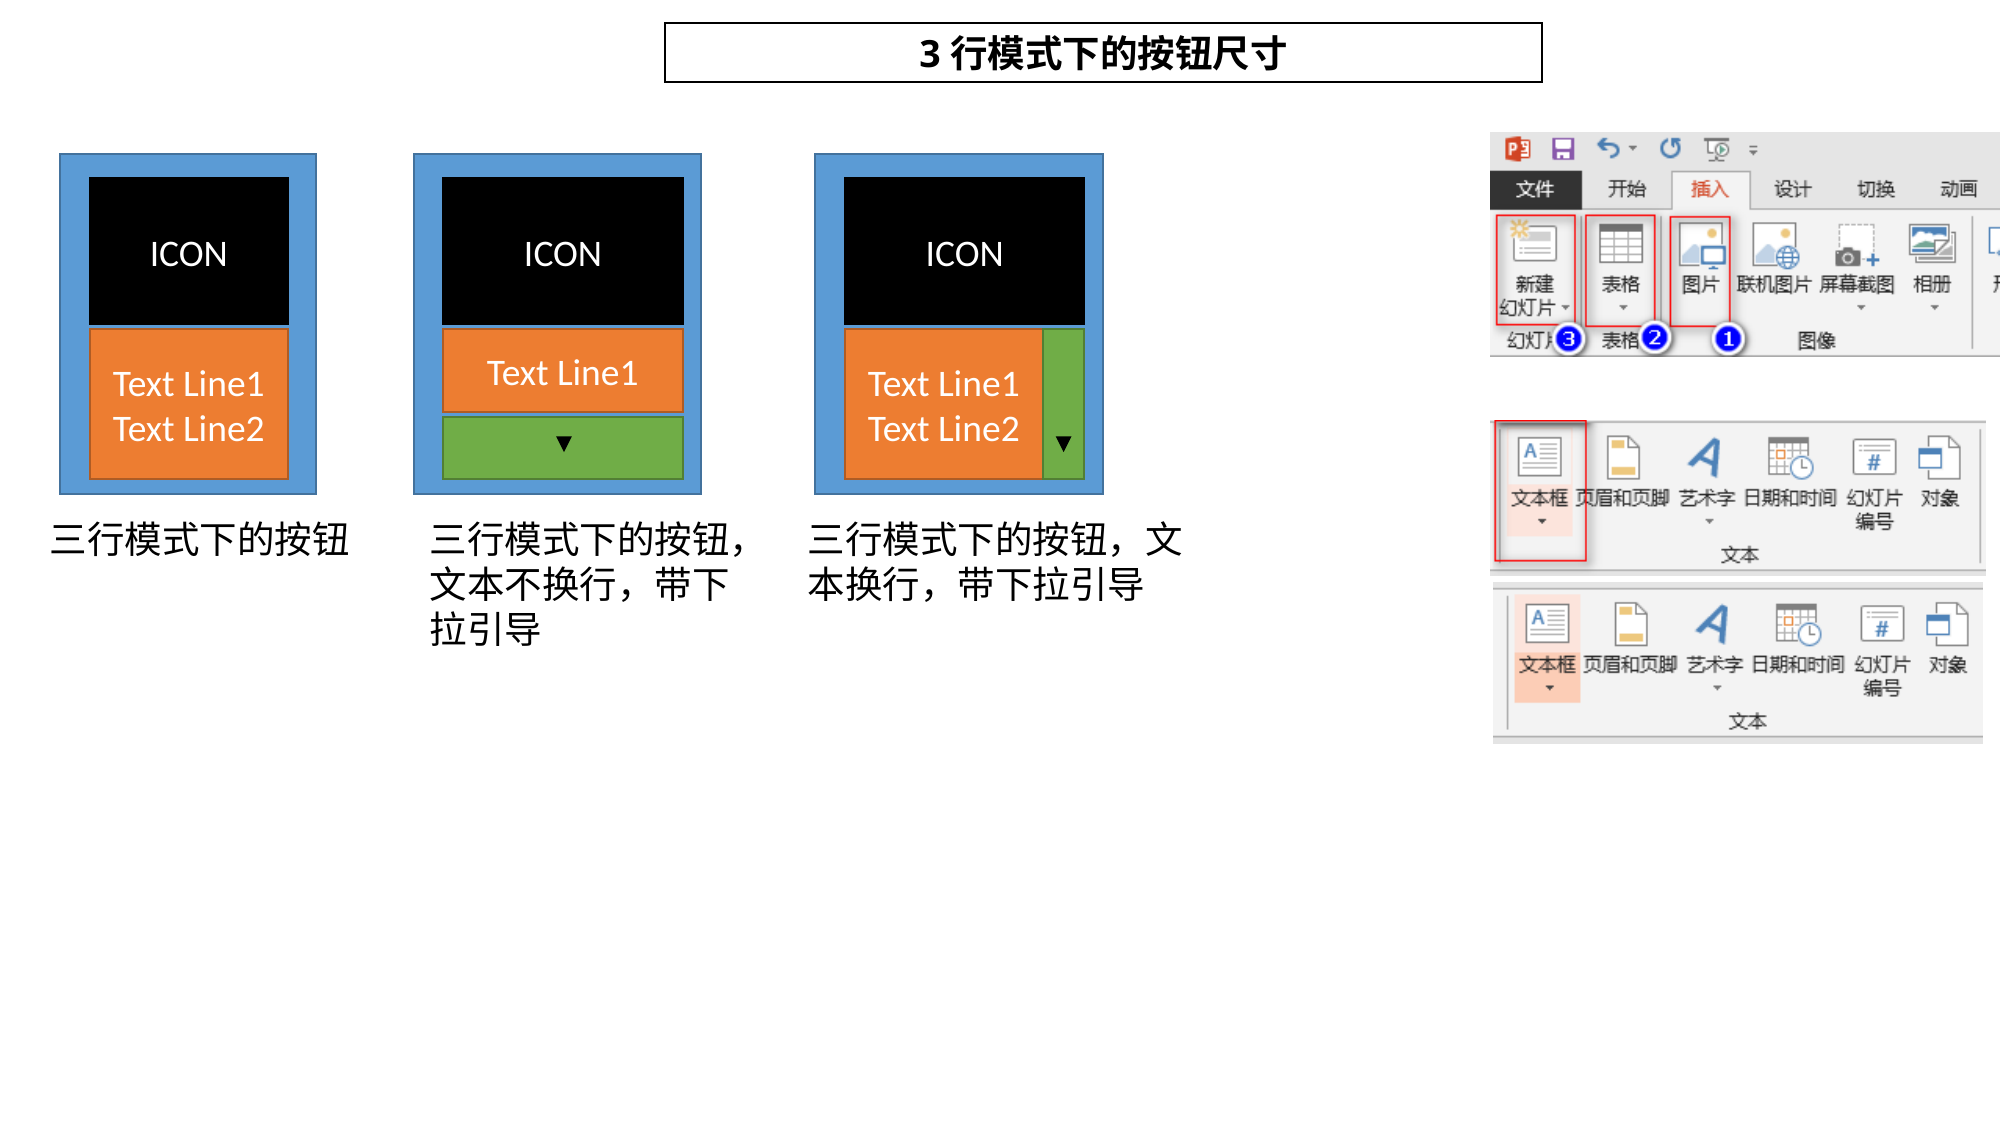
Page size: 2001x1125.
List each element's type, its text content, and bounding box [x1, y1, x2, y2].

text_box Text Line1 [442, 328, 684, 413]
text_box [59, 153, 317, 495]
text_box [413, 153, 702, 495]
picture [1490, 420, 1986, 576]
picture [1490, 132, 2000, 358]
text_box [556, 436, 572, 453]
text_box ICON [844, 177, 1085, 325]
text_box [442, 416, 684, 480]
picture [1493, 582, 1983, 744]
text_box [1055, 436, 1072, 453]
text_box [1042, 328, 1085, 480]
text_box [814, 153, 1104, 495]
text_box 三行模式下的按钮，文本换行，带下拉引导 [792, 508, 1209, 614]
text_box ICON [89, 177, 289, 325]
text_box Text Line1 Text Line2 [844, 328, 1042, 480]
text_box 三行模式下的按钮，文本不换行，带下拉引导 [415, 508, 769, 659]
text_box 3行模式下的按钮尺寸 [664, 22, 1543, 83]
text_box 三行模式下的按钮 [34, 508, 365, 569]
text_box ICON [442, 177, 684, 325]
text_box Text Line1 Text Line2 [89, 328, 289, 480]
